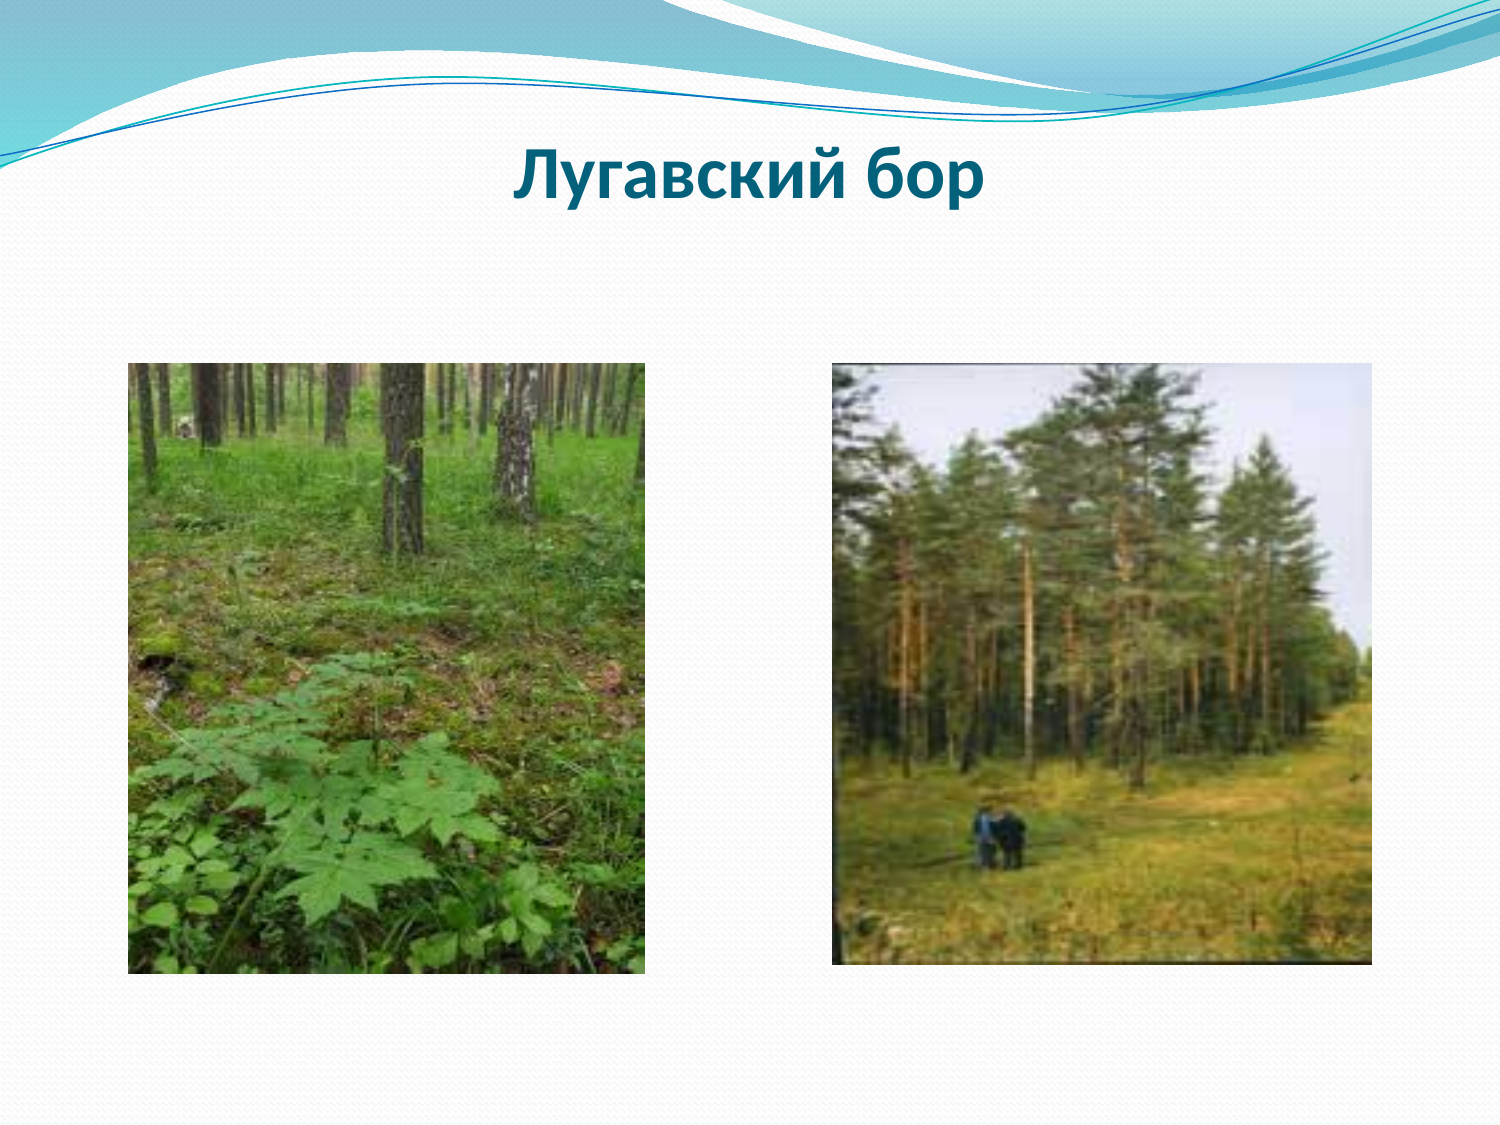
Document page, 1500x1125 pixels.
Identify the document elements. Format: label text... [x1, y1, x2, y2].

picture [128, 362, 645, 974]
picture [831, 362, 1372, 965]
title Лугавский бор [75, 115, 1425, 304]
